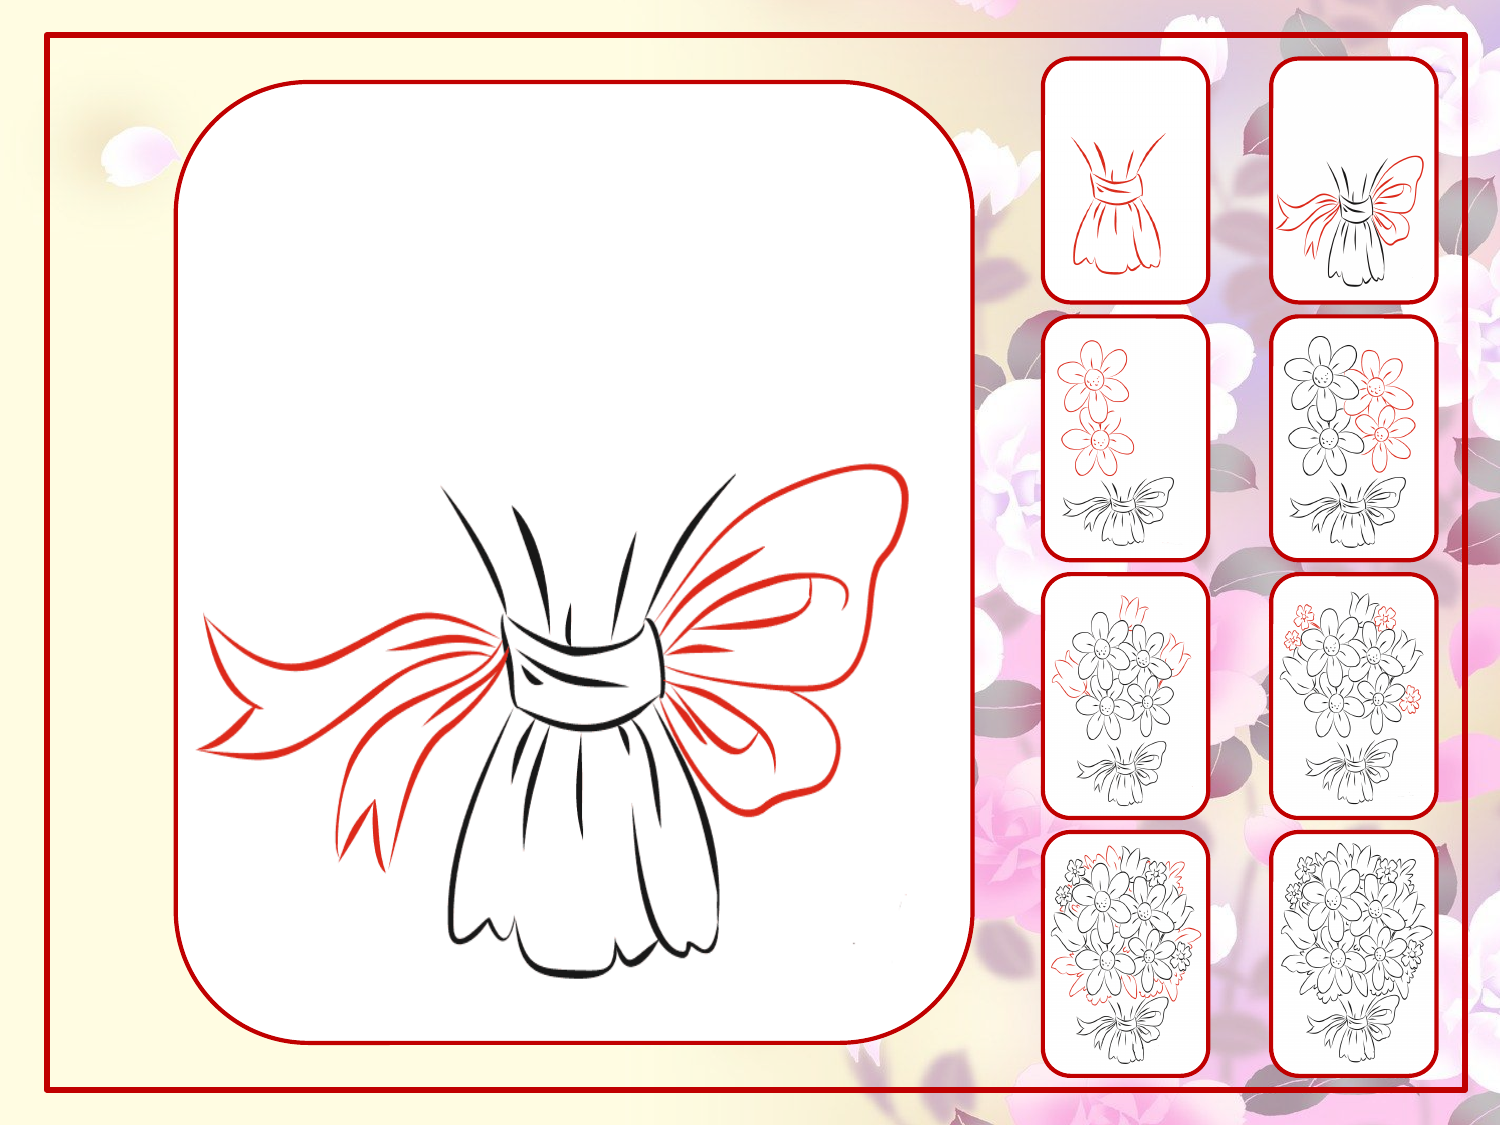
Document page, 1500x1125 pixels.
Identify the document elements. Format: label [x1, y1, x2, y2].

text_box [45, 33, 1467, 1092]
text_box [1269, 572, 1439, 821]
text_box [1040, 56, 1211, 305]
text_box [173, 79, 975, 1046]
text_box [1269, 829, 1439, 1078]
text_box [1040, 314, 1211, 563]
text_box [1040, 572, 1211, 821]
text_box [1269, 56, 1439, 305]
text_box [1040, 829, 1211, 1078]
text_box [1269, 314, 1439, 563]
